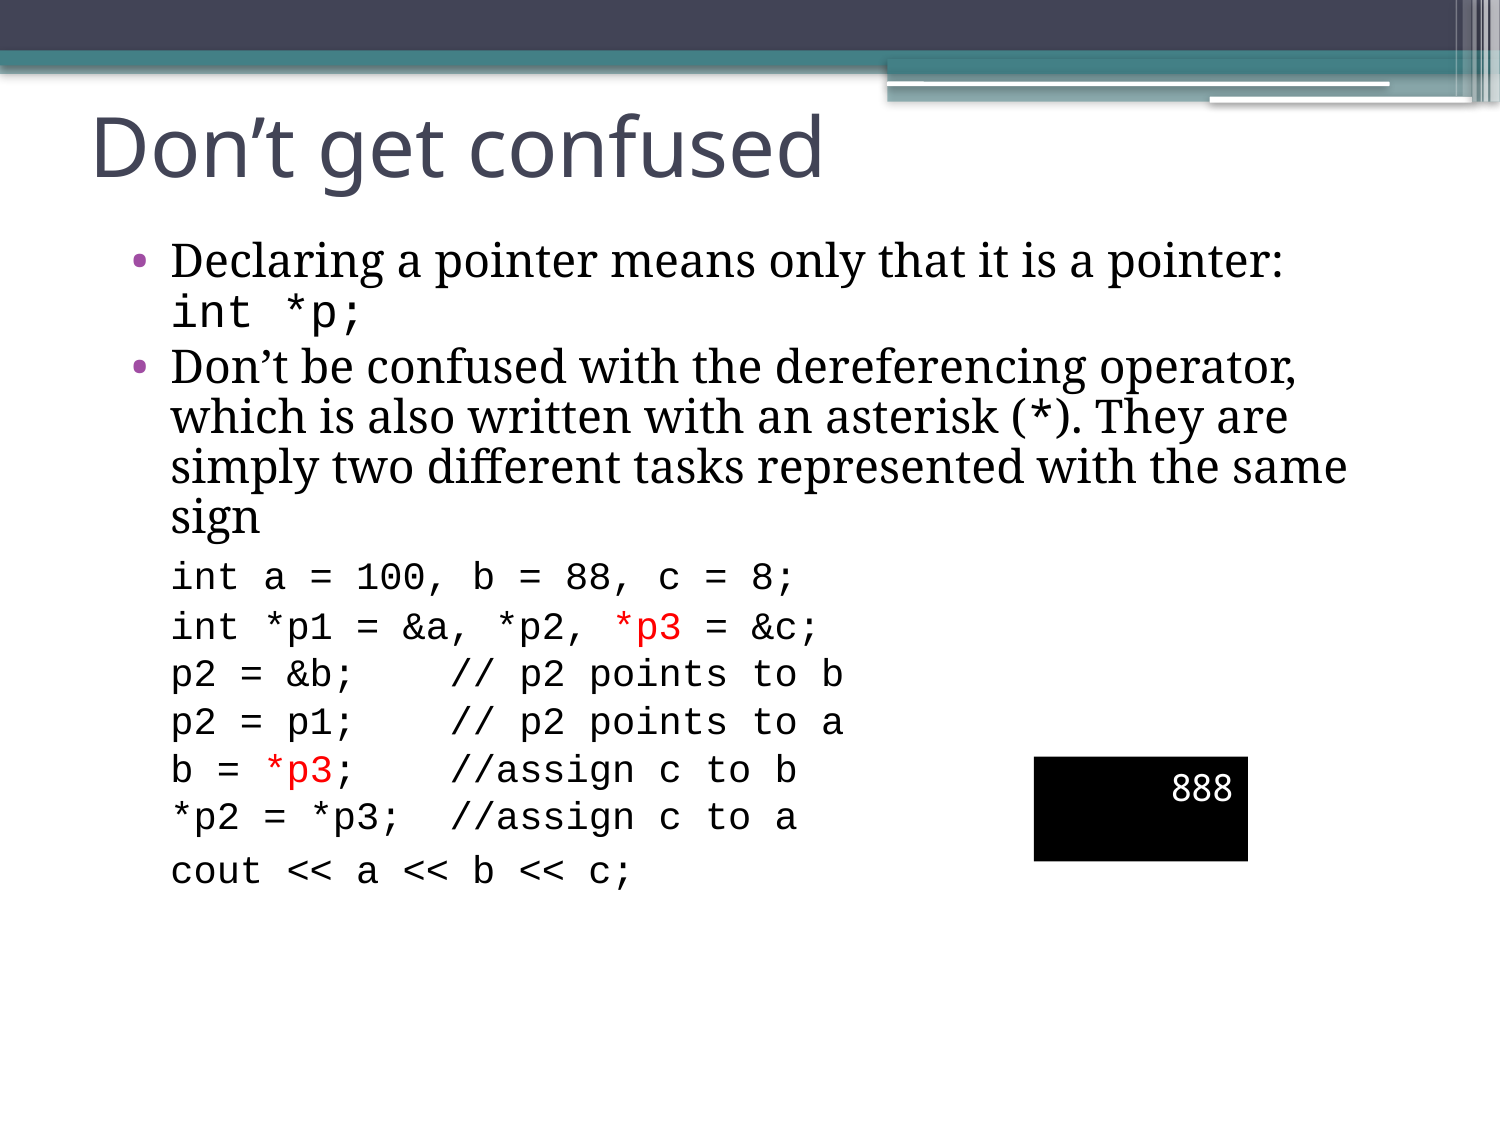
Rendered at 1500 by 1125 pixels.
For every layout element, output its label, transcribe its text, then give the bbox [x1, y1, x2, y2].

title Don’t get confused [75, 50, 1425, 238]
list Declaring a pointer means only that it is a pointer: int *p; Don’t be confused with the dereferencing operator, which is also written with an asterisk (*). They are simply two different tasks represented with the same sign int a = 100, b = 88, c = 8; int *p1 = &a, *p2, *p3 = &c; p2 = &b; // p2 points to b p2 = p1; // p2 points to a b = *p3; //assign c to b *p2 = *p3; //assign c to a cout << a << b << c; [99, 229, 1388, 905]
text_box 888 [1033, 756, 1248, 862]
